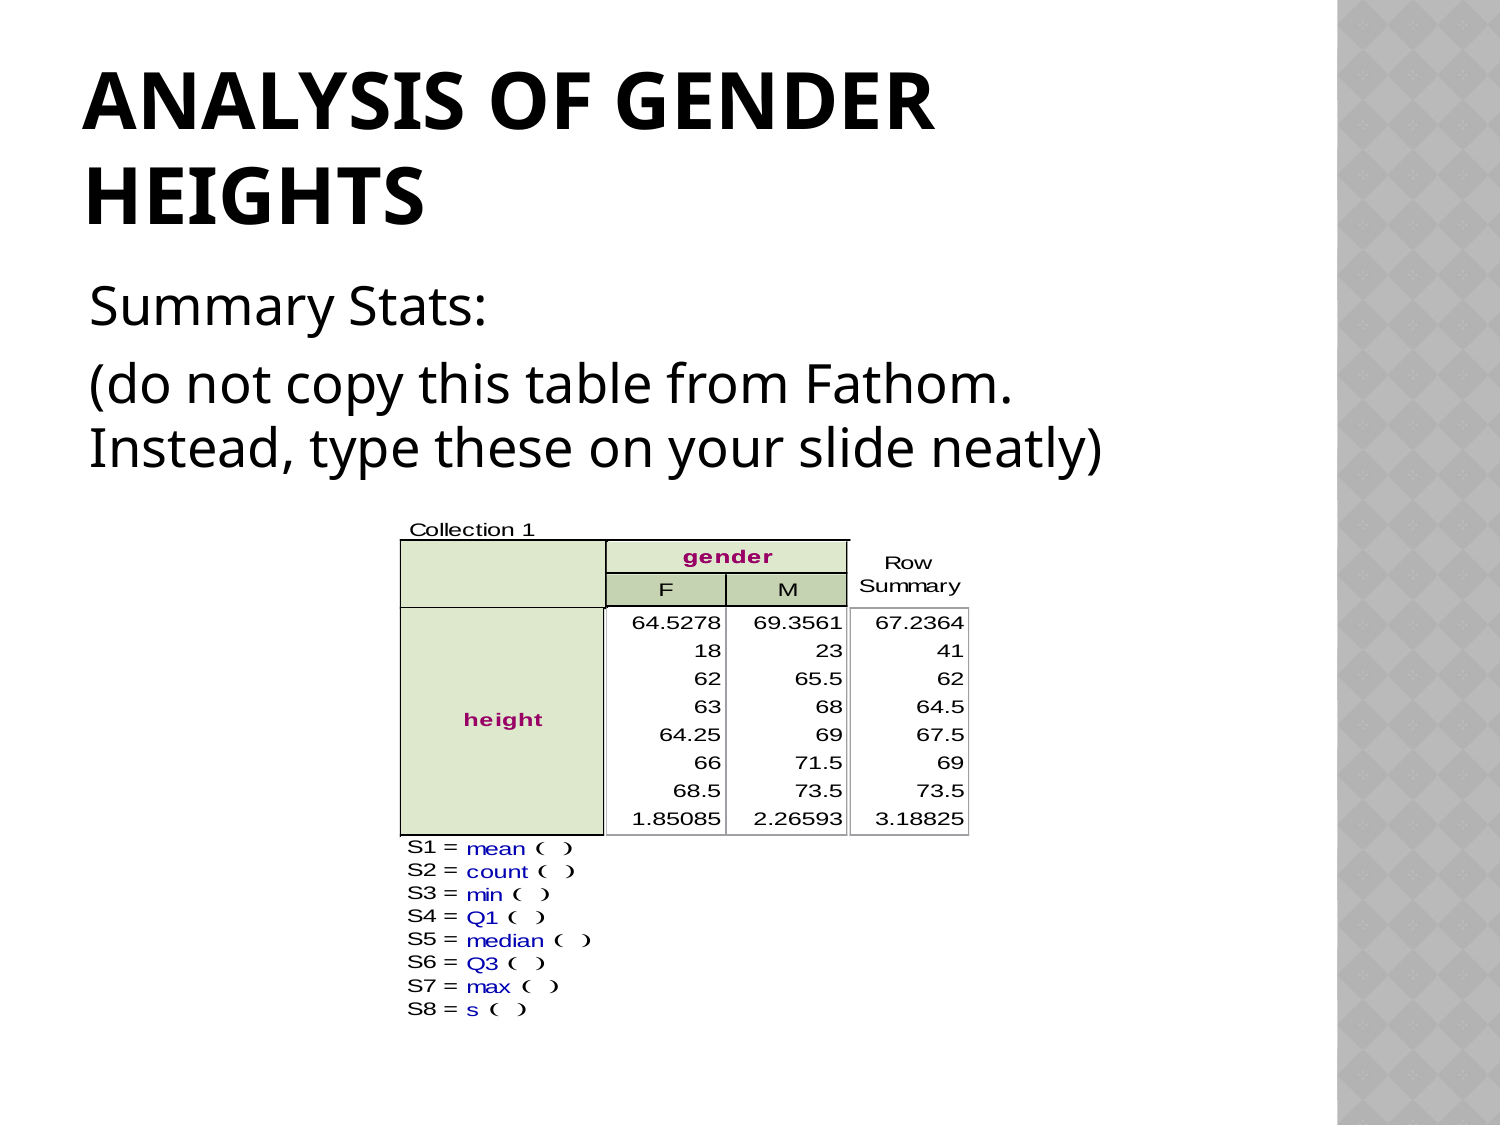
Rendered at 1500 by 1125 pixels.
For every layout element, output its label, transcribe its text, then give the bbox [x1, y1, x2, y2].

title Analysis of gender heights [75, 52, 1263, 240]
picture [399, 503, 1101, 1066]
list Summary Stats: (do not copy this table from Fathom. Instead, type these on your slide neatly) [75, 264, 1263, 1059]
